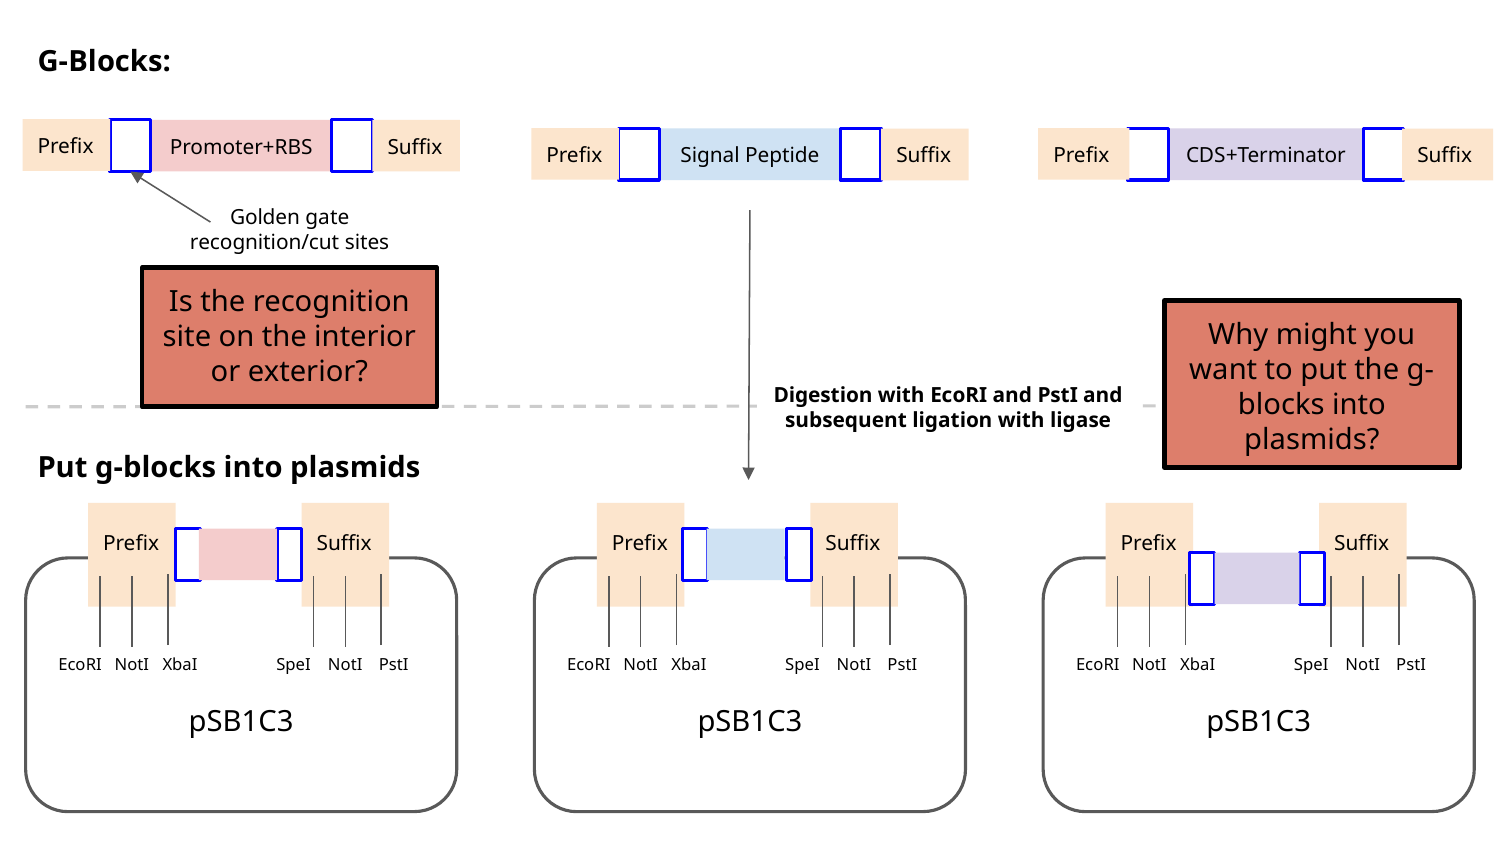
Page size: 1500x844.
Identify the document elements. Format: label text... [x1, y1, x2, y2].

text_box Golden gate recognition/cut sites [171, 188, 408, 267]
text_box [530, 127, 969, 181]
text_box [25, 502, 457, 812]
text_box G-Blocks: [22, 27, 347, 96]
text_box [22, 118, 461, 172]
text_box Digestion with EcoRI and PstI and subsequent ligation with ligase [757, 367, 1140, 403]
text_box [1038, 127, 1494, 181]
text_box Put g-blocks into plasmids [22, 432, 508, 501]
text_box Why might you want to put the g-blocks into plasmids? [1164, 300, 1460, 468]
text_box Digestion with EcoRI and PstI and subsequent ligation with ligase [757, 416, 1140, 446]
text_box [534, 502, 966, 812]
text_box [1042, 502, 1475, 812]
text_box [130, 171, 211, 223]
text_box Is the recognition site on the interior or exterior? [142, 267, 437, 403]
